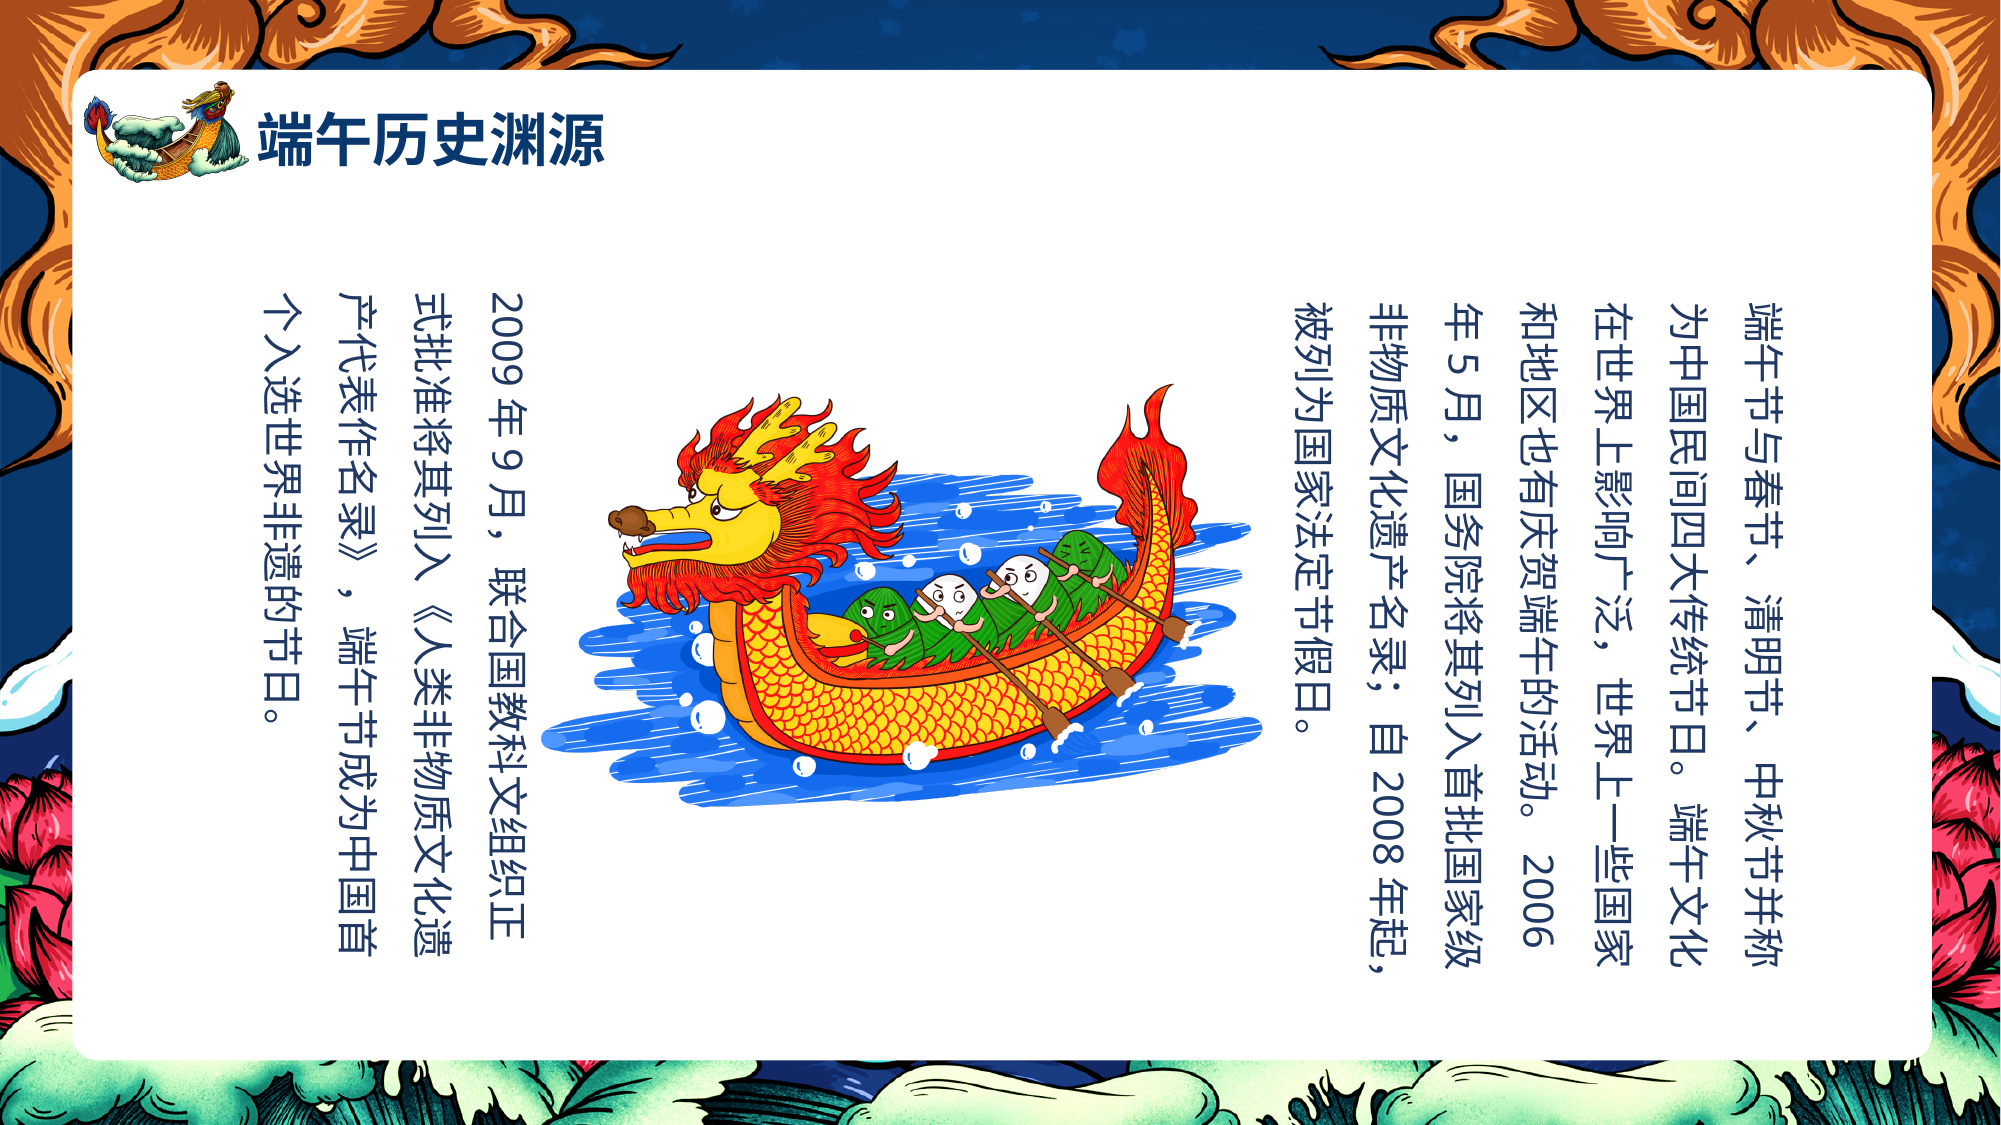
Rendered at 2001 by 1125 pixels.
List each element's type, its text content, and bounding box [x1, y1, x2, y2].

picture [0, 0, 2001, 1125]
text_box 端午节与春节、清明节、中秋节并称为中国民间四大传统节日。端午文化在世界上影响广泛，世界上一些国家和地区也有庆贺端午的活动。2006年5月，国务院将其列入首批国家级非物质文化遗产名录；自2008年起，被列为国家法定节假日。 [1241, 286, 1823, 991]
text_box 2009年9月，联合国教科文组织正式批准将其列入《人类非物质文化遗产代表作名录》，端午节成为中国首个入选世界非遗的节日。 [226, 276, 567, 983]
picture [1804, 1117, 1815, 1125]
text_box 端午历史渊源 [241, 95, 621, 181]
picture [313, 1119, 321, 1125]
